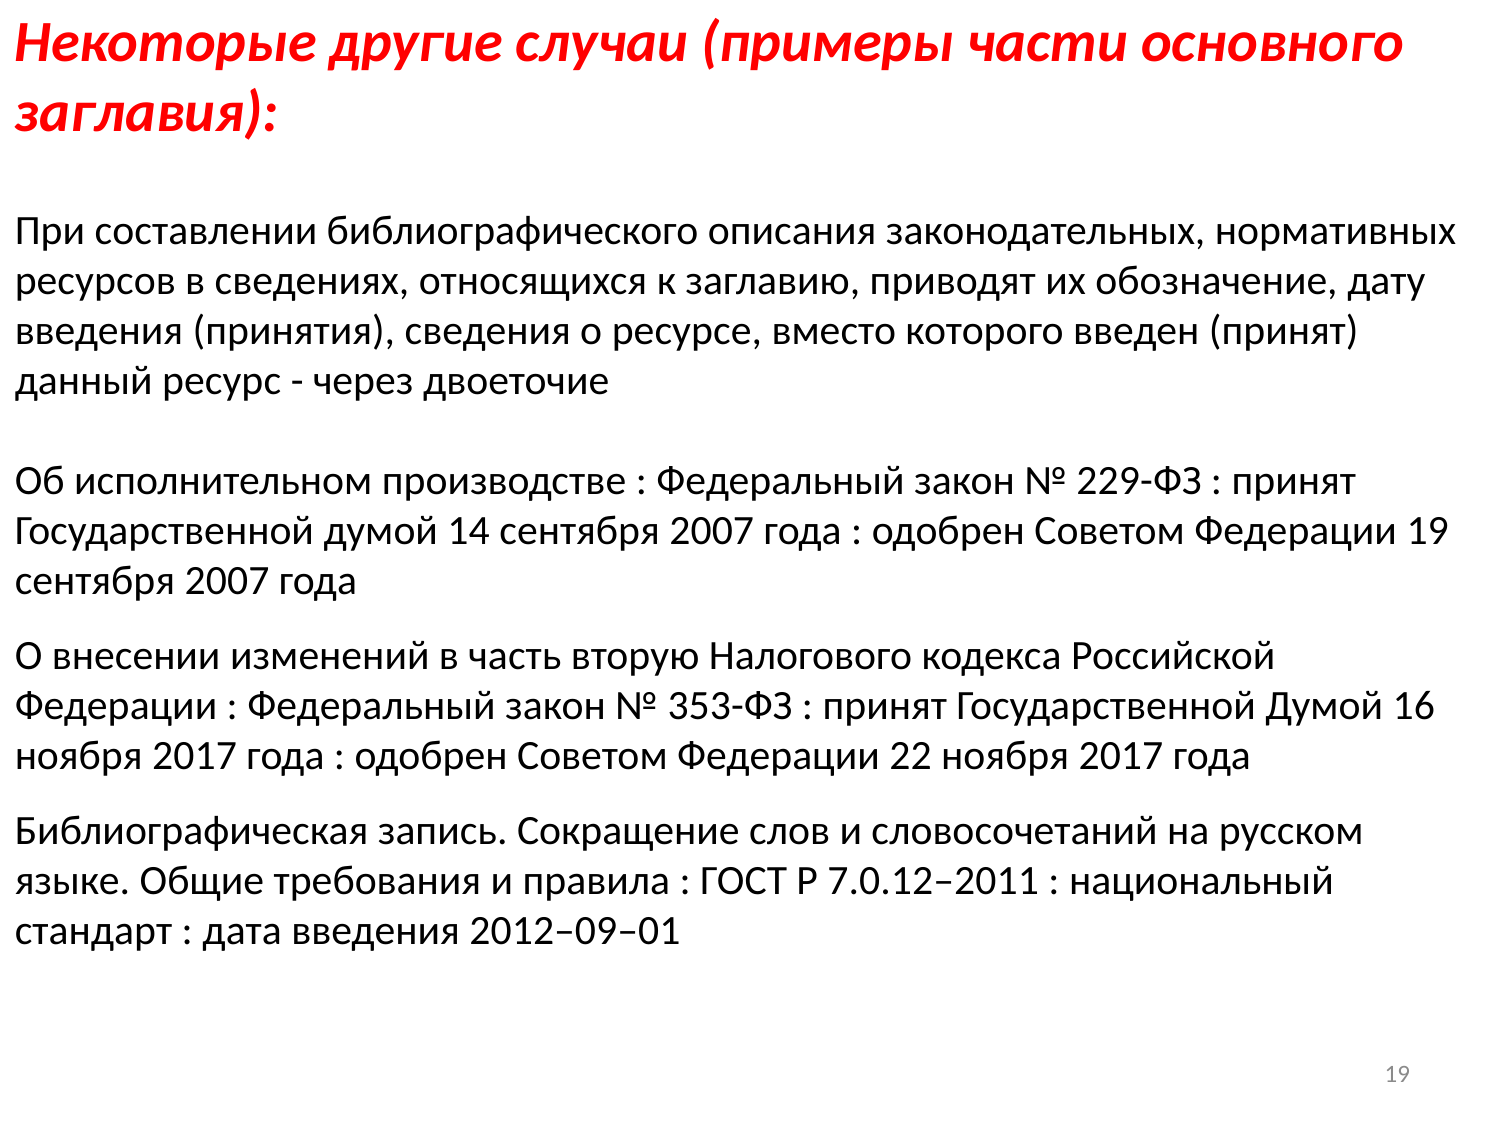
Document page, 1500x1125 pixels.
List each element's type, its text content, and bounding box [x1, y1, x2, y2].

text_box Некоторые другие случаи (примеры части основного заглавия): При составлении библиографического описания законодательных, нормативных ресурсов в сведениях, относящихся к заглавию, приводят их обозначение, дату введения (принятия), сведения о ресурсе, вместо которого введен (принят) данный ресурс - через двоеточие Об исполнительном производстве : Федеральный закон № 229-ФЗ : принят Государственной думой 14 сентября 2007 года : одобрен Советом Федерации 19 сентября 2007 года О внесении изменений в часть вторую Налогового кодекса Российской Федерации : Федеральный закон № 353-ФЗ : принят Государственной Думой 16 ноября 2017 года : одобрен Советом Федерации 22 ноября 2017 года Библиографическая запись. Сокращение слов и словосочетаний на русском языке. Общие требования и правила : ГОСТ Р 7.0.12–2011 : национальный стандарт : дата введения 2012–09–01 [0, 0, 1483, 961]
slide_number 19 [1074, 1042, 1425, 1103]
